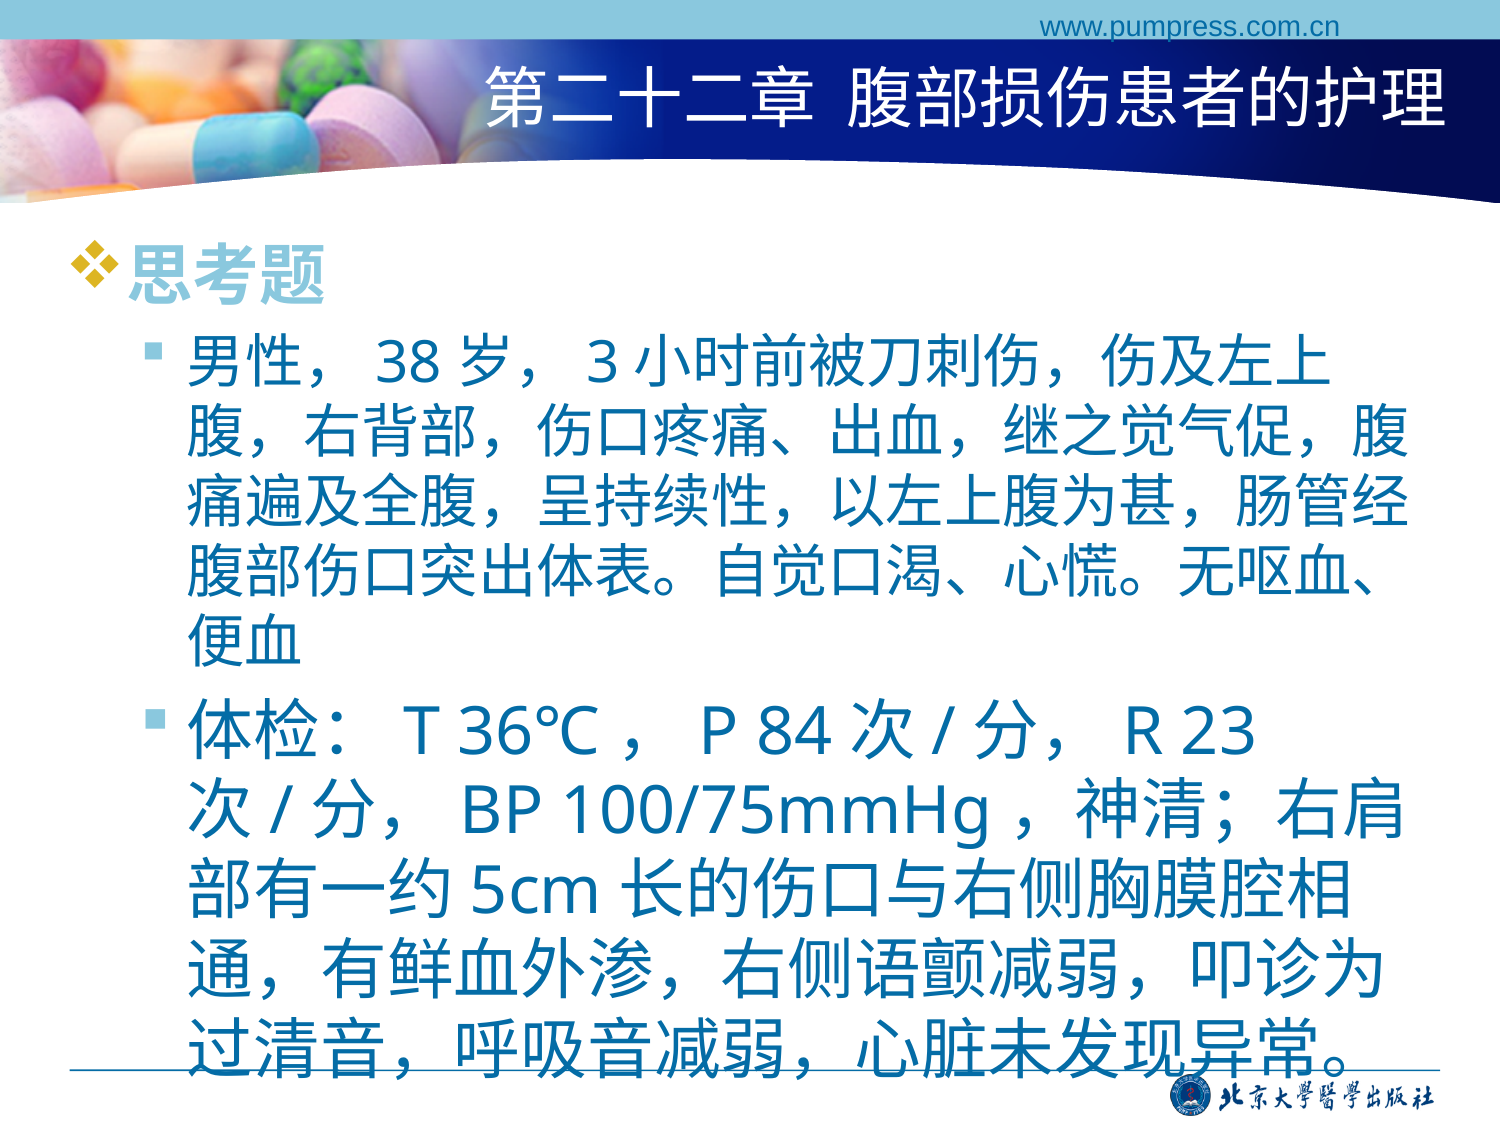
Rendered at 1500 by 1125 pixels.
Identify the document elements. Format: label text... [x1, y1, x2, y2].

title 第二十二章 腹部损伤患者的护理 [137, 49, 1463, 143]
picture [1170, 1074, 1436, 1118]
slide_number www.pumpress.com.cn [1025, 0, 1463, 38]
picture [0, 40, 1500, 203]
list 思考题 男性，38岁，3小时前被刀刺伤，伤及左上腹，右背部，伤口疼痛、出血，继之觉气促，腹痛遍及全腹，呈持续性，以左上腹为甚，肠管经腹部伤口突出体表。自觉口渴、心慌。无呕血、便血 体检：T 36℃，P 84次/分，R 23次/分，BP 100/75mmHg，神清；右肩部有一约5cm长的伤口与右侧胸膜腔相通，有鲜血外渗，右侧语颤减弱，叩诊为过清音，呼吸音减弱，心脏未发现异常。 [49, 224, 1463, 1026]
